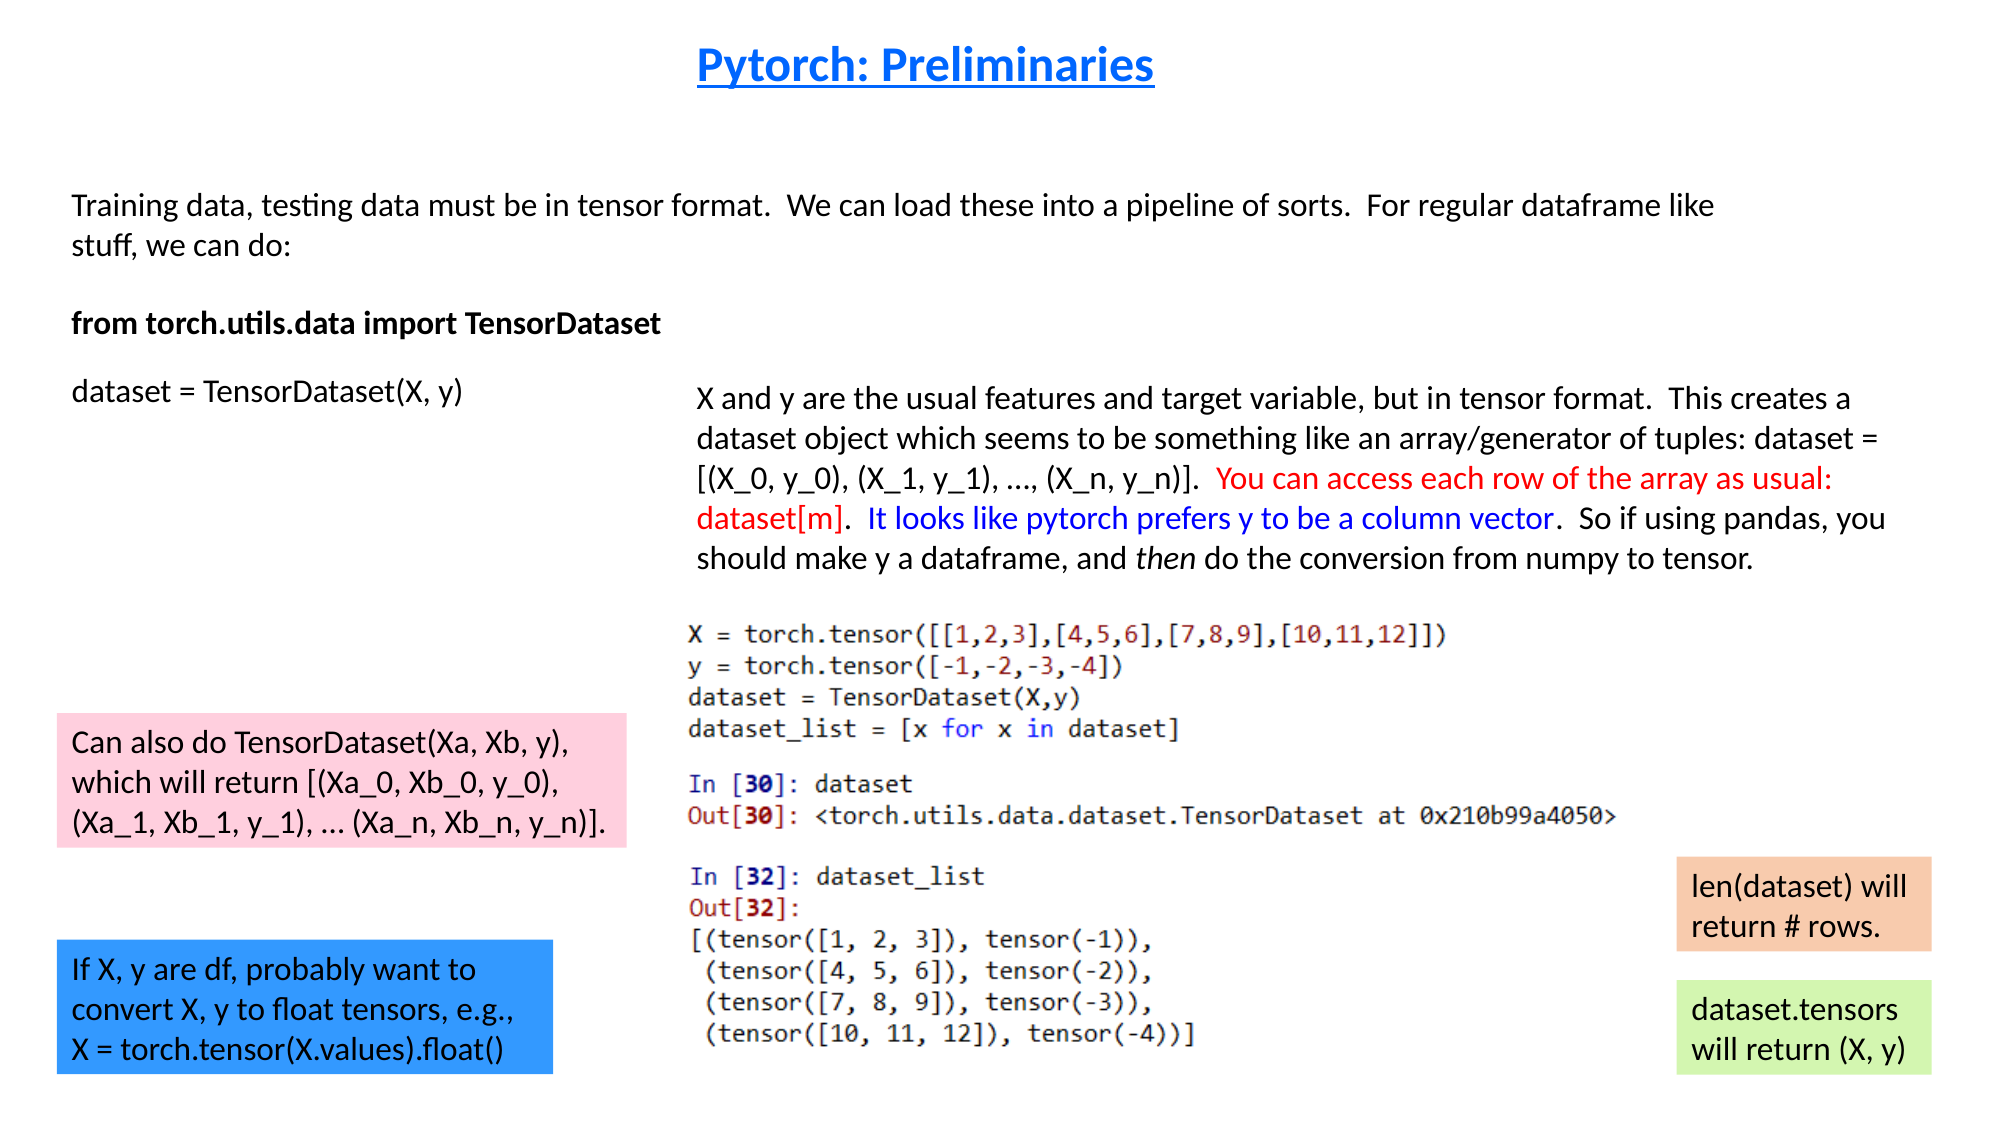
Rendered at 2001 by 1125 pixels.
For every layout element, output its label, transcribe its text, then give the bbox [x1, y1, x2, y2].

text_box X and y are the usual features and target variable, but in tensor format. This creates a dataset object which seems to be something like an array/generator of tuples: dataset = [(X_0, y_0), (X_1, y_1), …, (X_n, y_n)]. You can access each row of the array as usual: dataset[m]. It looks like pytorch prefers y to be a column vector. So if using pandas, you should make y a dataframe, and then do the conversion from numpy to tensor. [681, 368, 1960, 584]
picture [681, 849, 1217, 1056]
picture [681, 605, 1453, 753]
text_box Training data, testing data must be in tensor format. We can load these into a pipeline of sorts. For regular dataframe like stuff, we can do: [56, 176, 1742, 271]
picture [681, 761, 1625, 840]
text_box If X, y are df, probably want to convert X, y to float tensors, e.g., X = torch.tensor(X.values).float() [56, 939, 554, 1075]
text_box len(dataset) will return # rows. [1676, 856, 1932, 952]
text_box dataset = TensorDataset(X, y) [56, 361, 512, 417]
text_box Pytorch: Preliminaries [682, 24, 1170, 100]
text_box Can also do TensorDataset(Xa, Xb, y), which will return [(Xa_0, Xb_0, y_0), (Xa_1, Xb_1, y_1), … (Xa_n, Xb_n, y_n)]. [56, 713, 627, 848]
text_box dataset.tensors will return (X, y) [1676, 980, 1932, 1075]
text_box from torch.utils.data import TensorDataset [56, 294, 739, 349]
